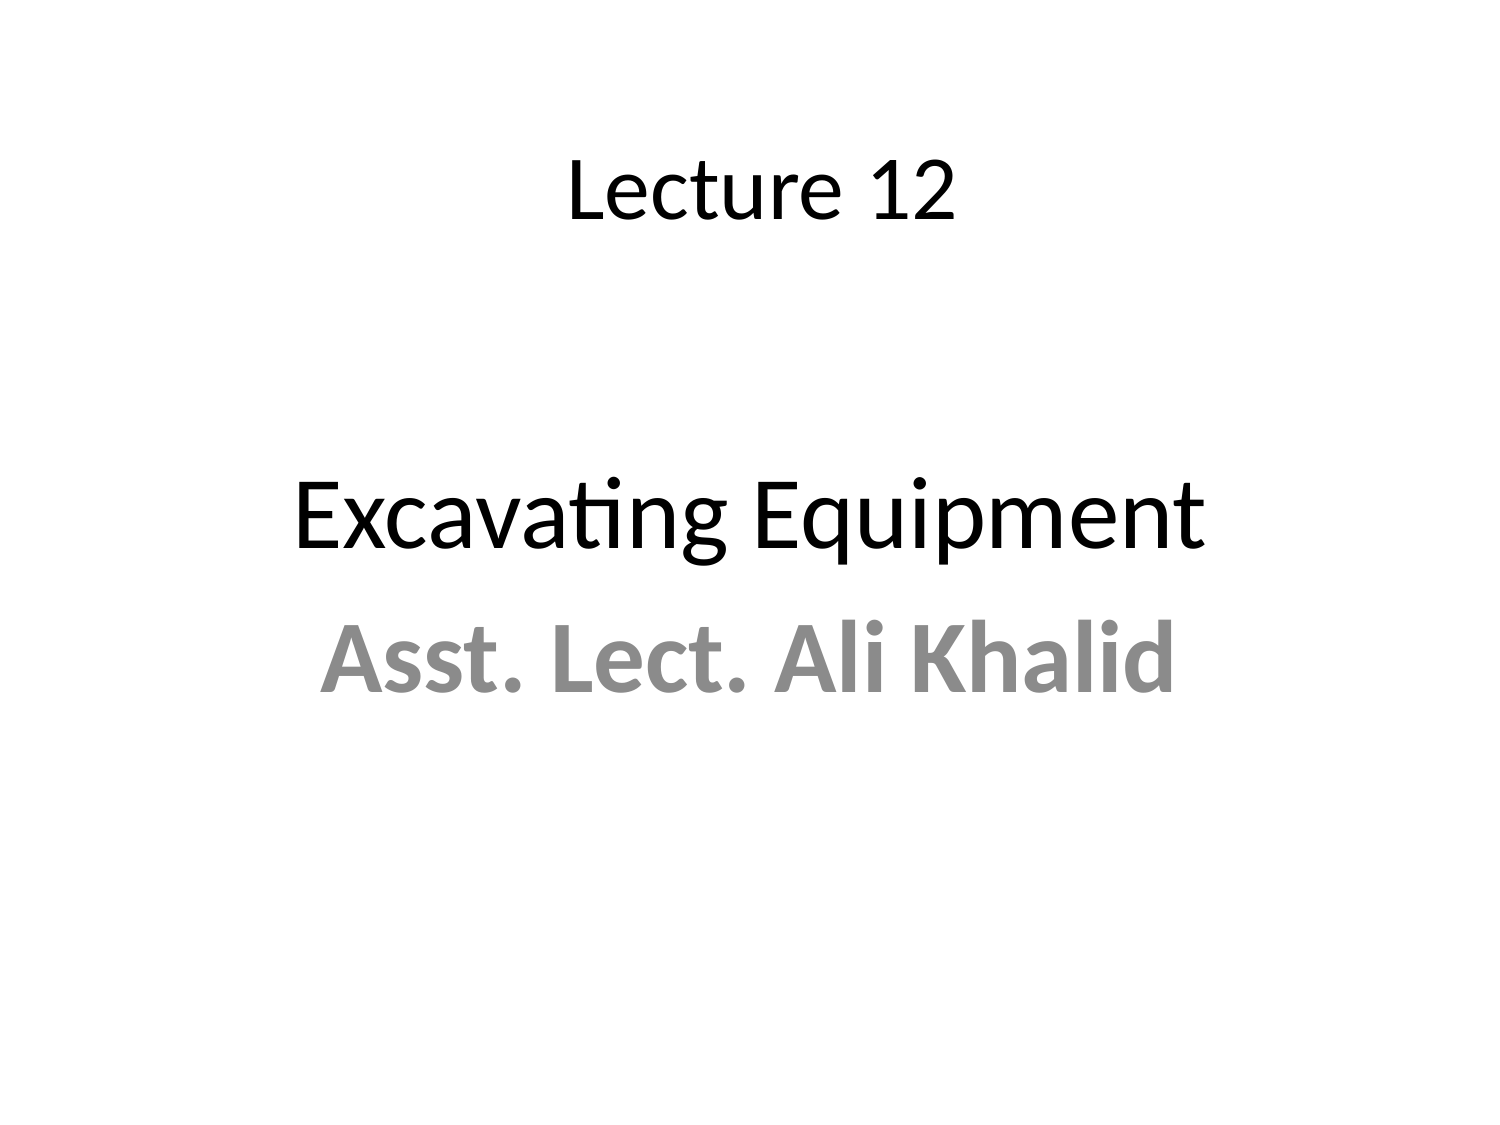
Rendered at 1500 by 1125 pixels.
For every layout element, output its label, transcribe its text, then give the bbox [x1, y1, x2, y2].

title Lecture 12 [125, 62, 1400, 304]
subtitle Excavating Equipment Asst. Lect. Ali Khalid [150, 437, 1350, 725]
